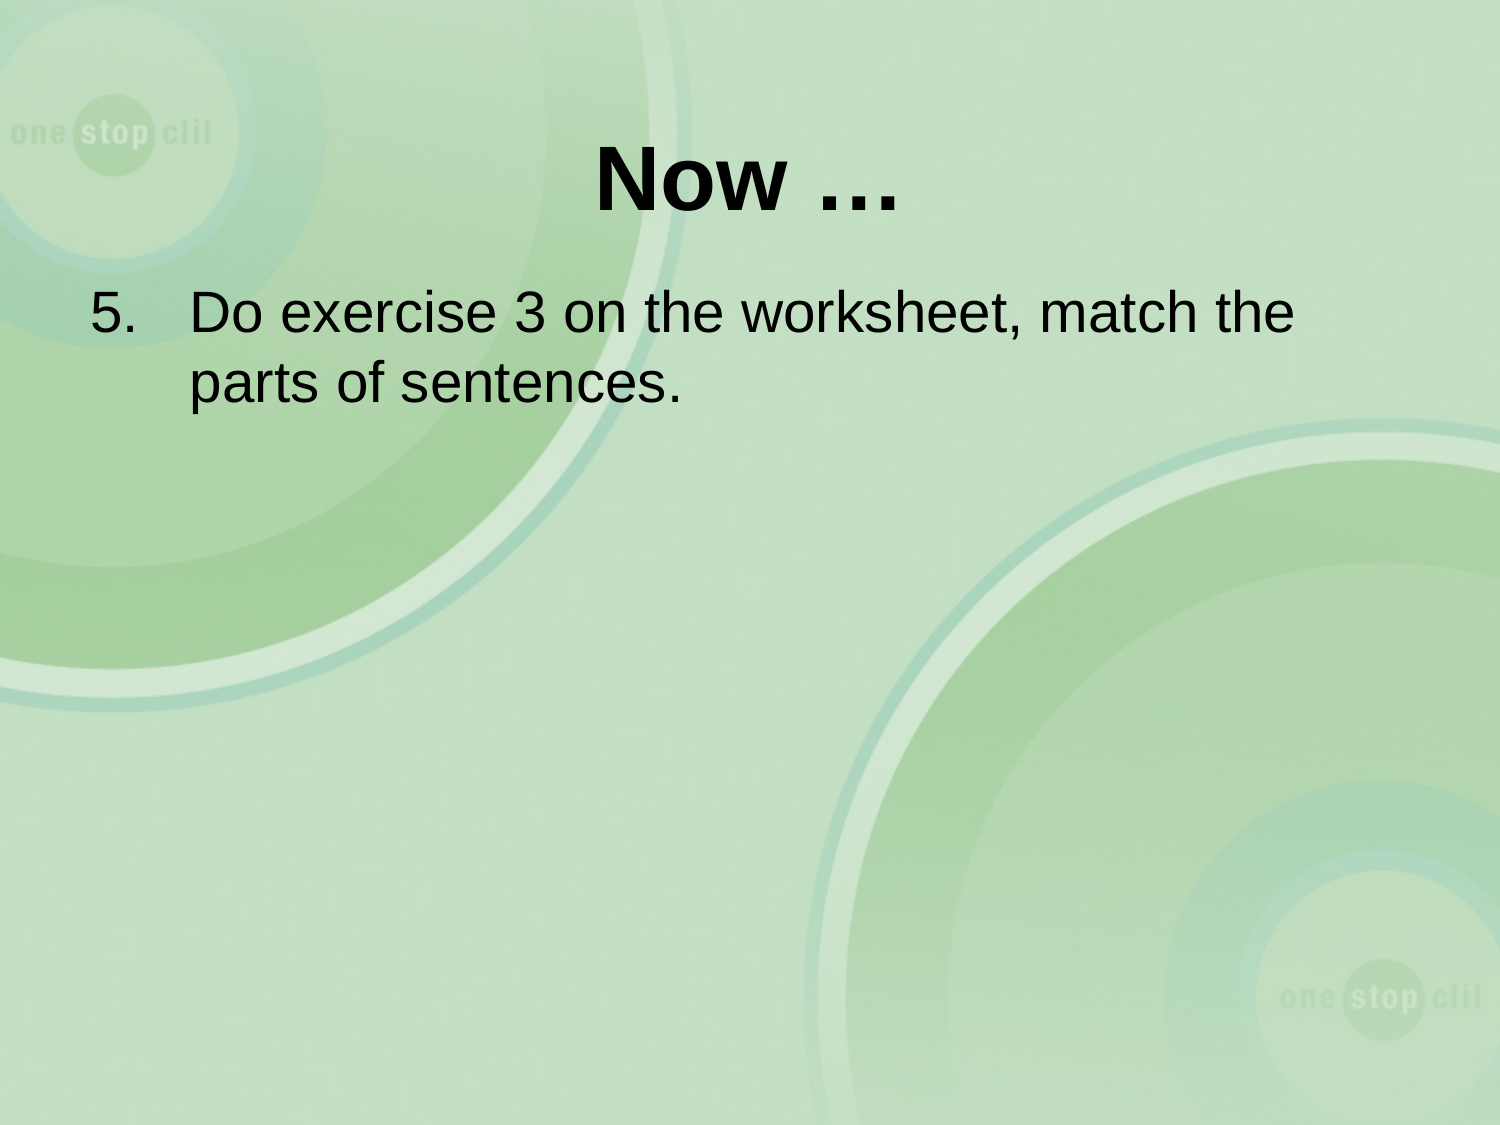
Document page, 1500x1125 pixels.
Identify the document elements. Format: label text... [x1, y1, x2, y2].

picture [0, 0, 1500, 1125]
title Now … [75, 79, 1425, 267]
list 5. Do exercise 3 on the worksheet, match the parts of sentences. [75, 267, 1425, 1010]
